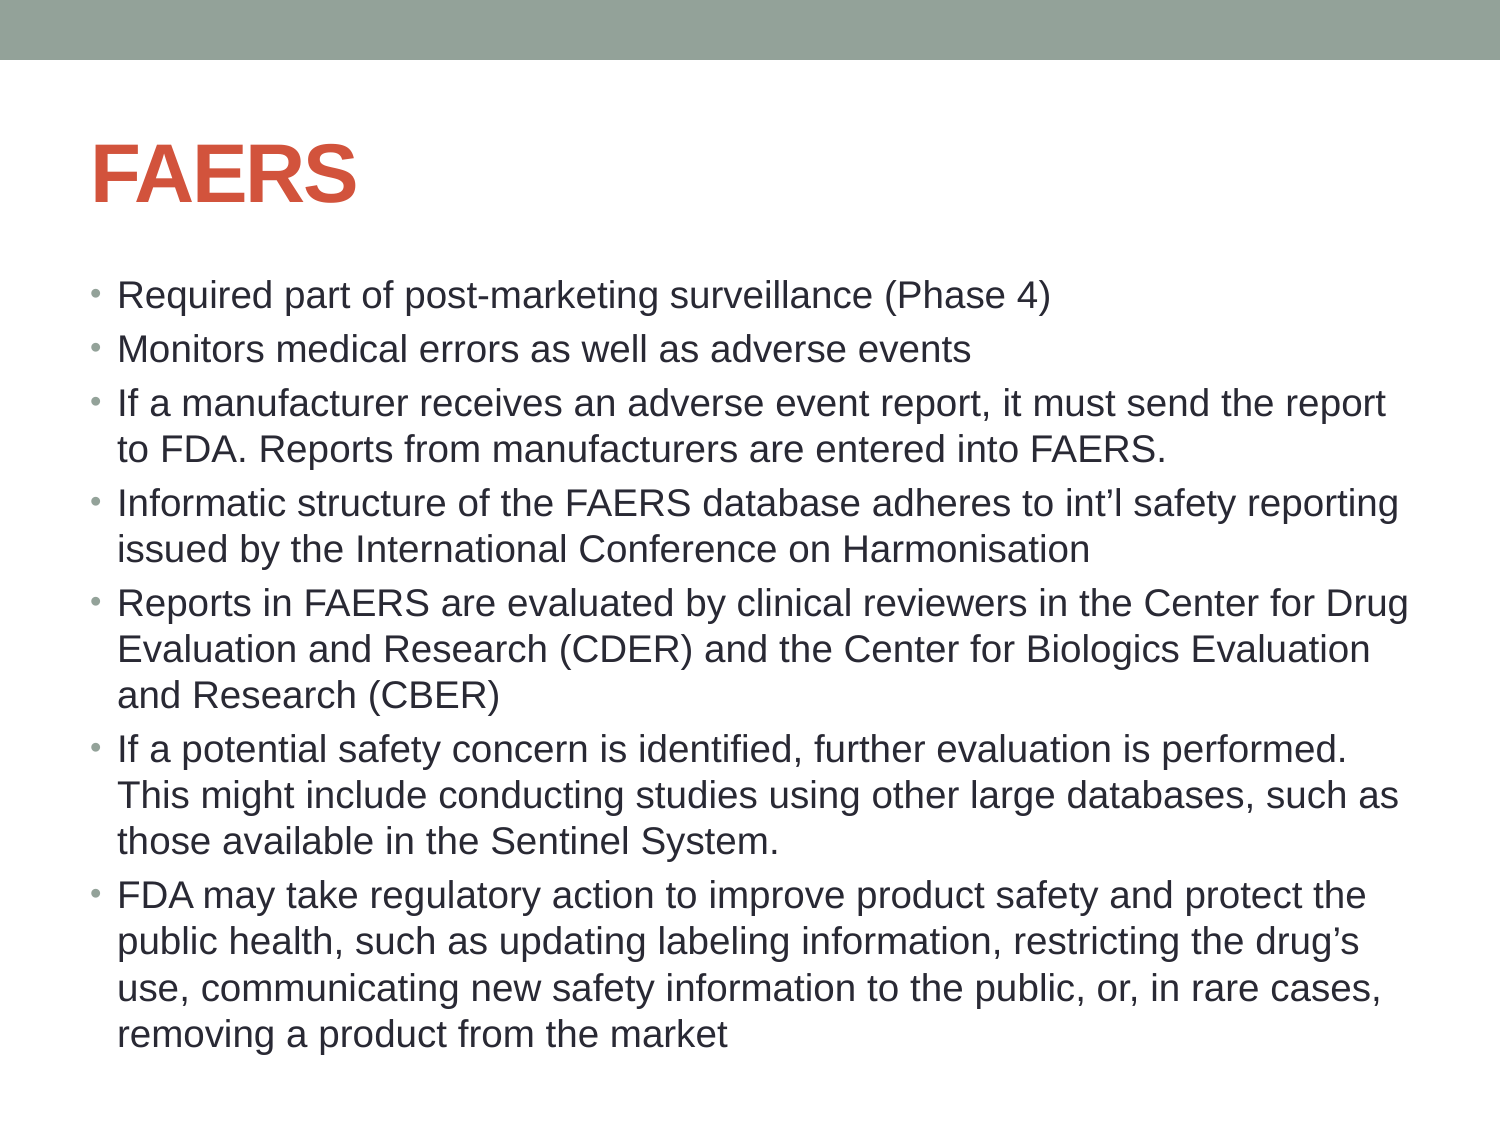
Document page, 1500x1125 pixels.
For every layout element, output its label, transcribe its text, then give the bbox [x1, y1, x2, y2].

list Required part of post-marketing surveillance (Phase 4) Monitors medical errors as well as adverse events If a manufacturer receives an adverse event report, it must send the report to FDA. Reports from manufacturers are entered into FAERS. Informatic structure of the FAERS database adheres to int’l safety reporting issued by the International Conference on Harmonisation Reports in FAERS are evaluated by clinical reviewers in the Center for Drug Evaluation and Research (CDER) and the Center for Biologics Evaluation and Research (CBER) If a potential safety concern is identified, further evaluation is performed. This might include conducting studies using other large databases, such as those available in the Sentinel System. FDA may take regulatory action to improve product safety and protect the public health, such as updating labeling information, restricting the drug’s use, communicating new safety information to the public, or, in rare cases, removing a product from the market [75, 262, 1425, 1063]
title FAERS [75, 87, 1425, 250]
